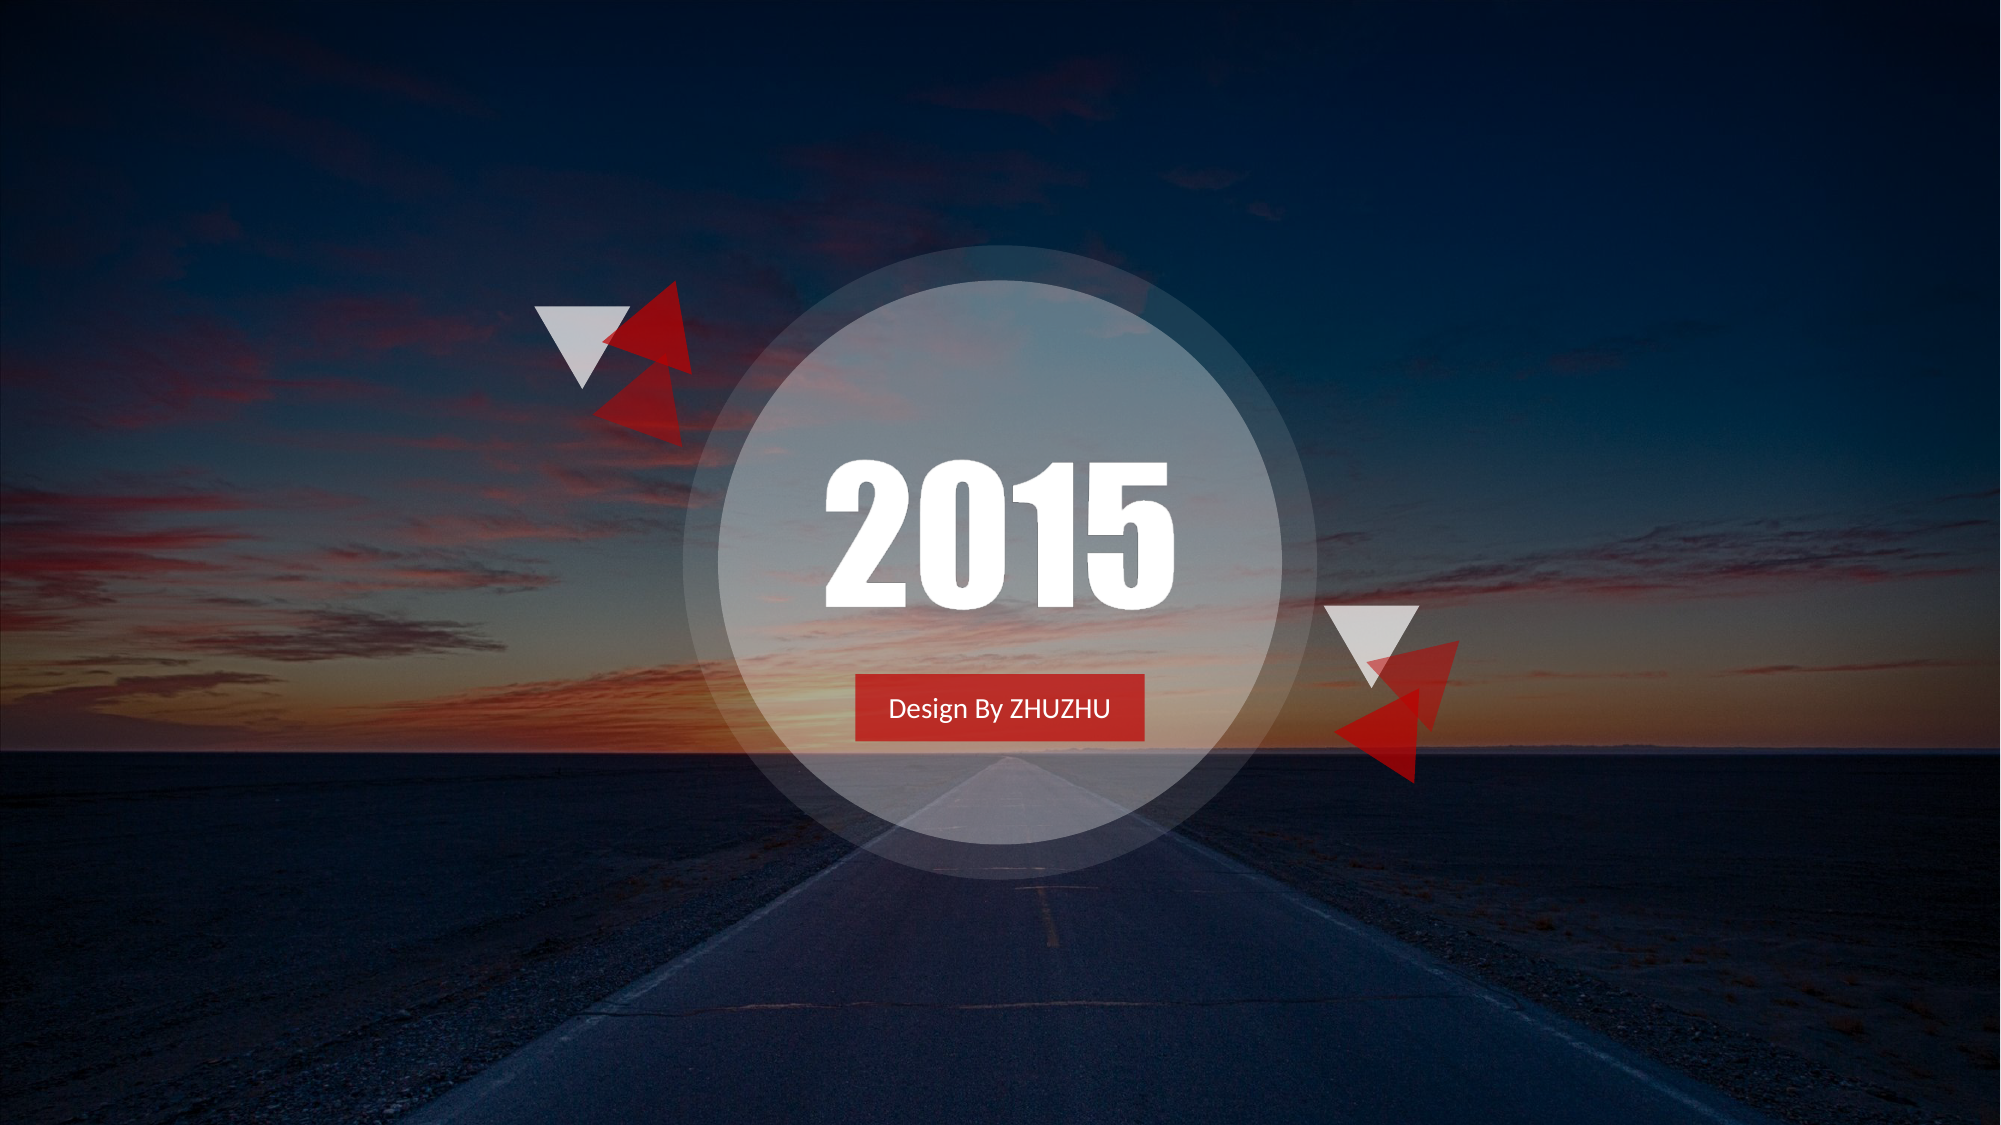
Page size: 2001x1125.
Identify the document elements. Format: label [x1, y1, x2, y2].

text_box [590, 351, 682, 449]
text_box [1364, 639, 1461, 735]
text_box [1331, 698, 1419, 786]
picture [0, 0, 2001, 1125]
text_box [682, 245, 1318, 880]
text_box [599, 278, 682, 373]
text_box [532, 305, 633, 392]
text_box [1321, 604, 1422, 691]
